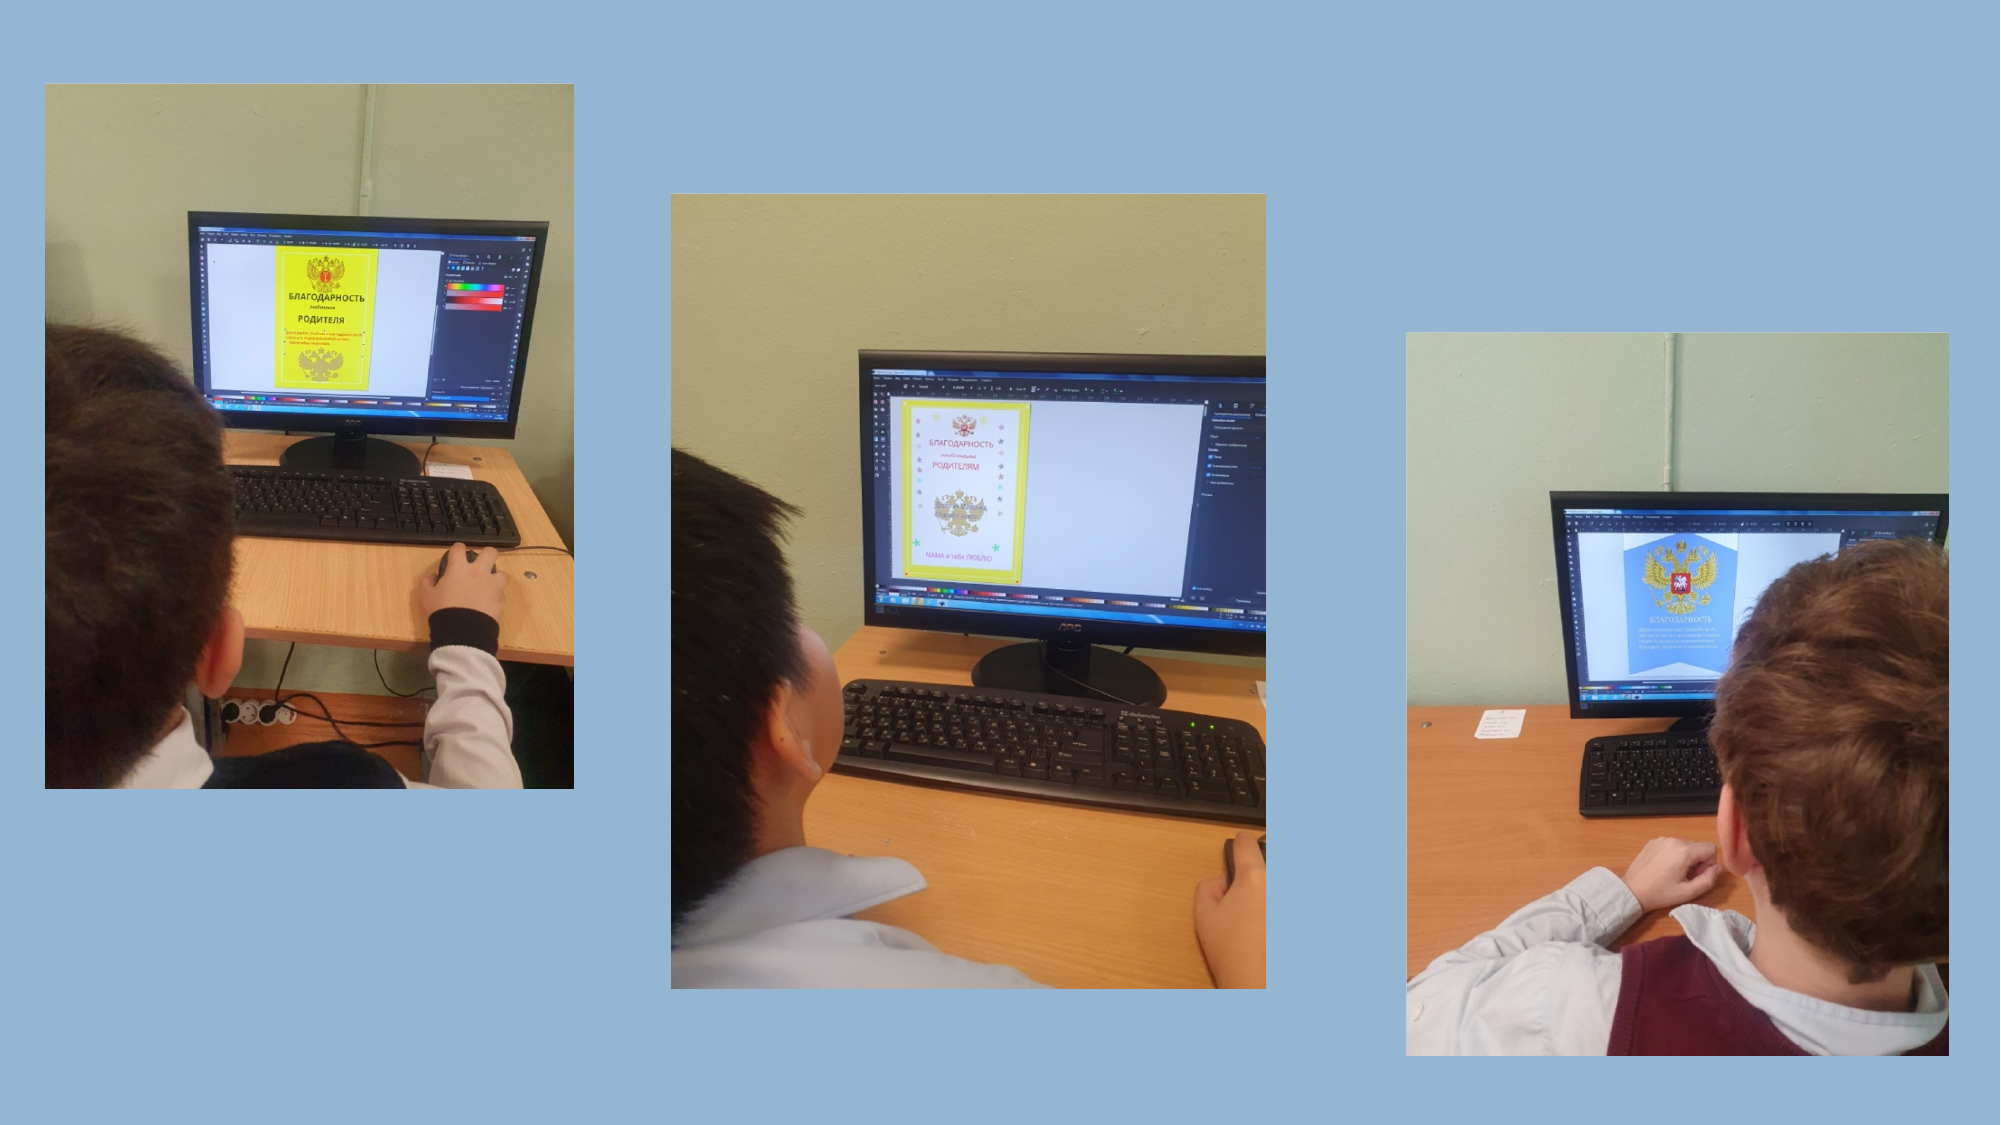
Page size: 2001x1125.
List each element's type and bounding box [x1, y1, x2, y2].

picture [0, 84, 2000, 1055]
